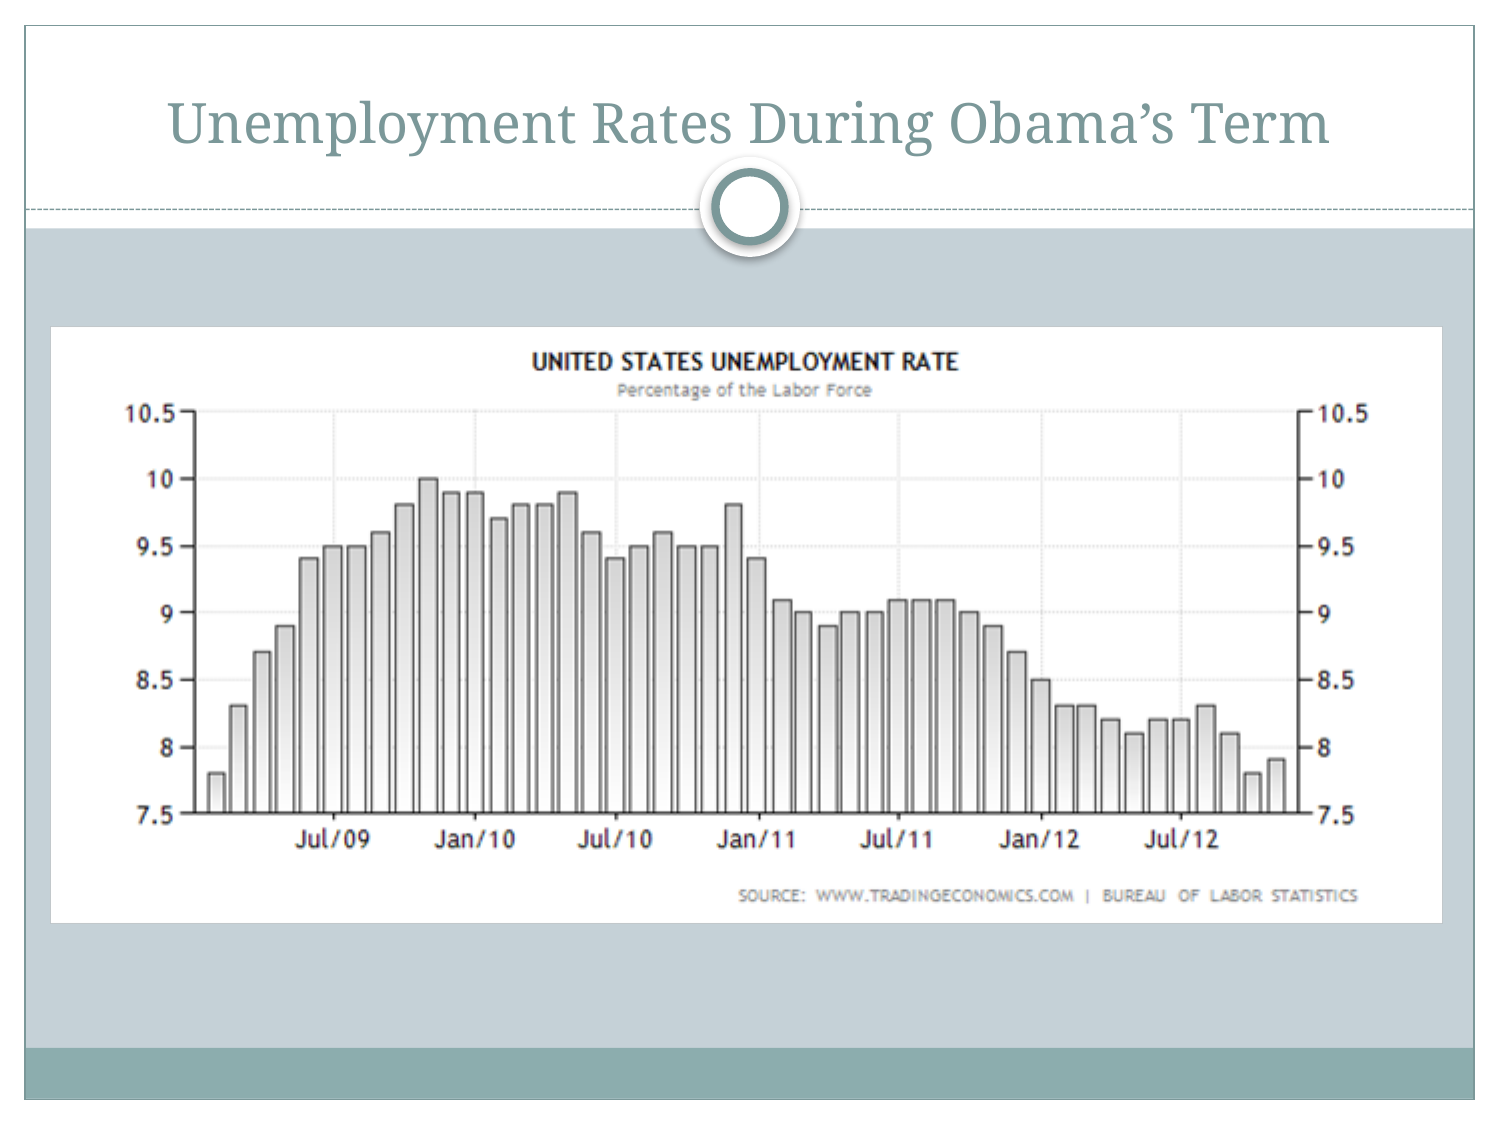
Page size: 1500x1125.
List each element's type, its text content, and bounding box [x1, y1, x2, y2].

title Unemployment Rates During Obama’s Term [49, 37, 1450, 162]
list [49, 325, 1445, 926]
